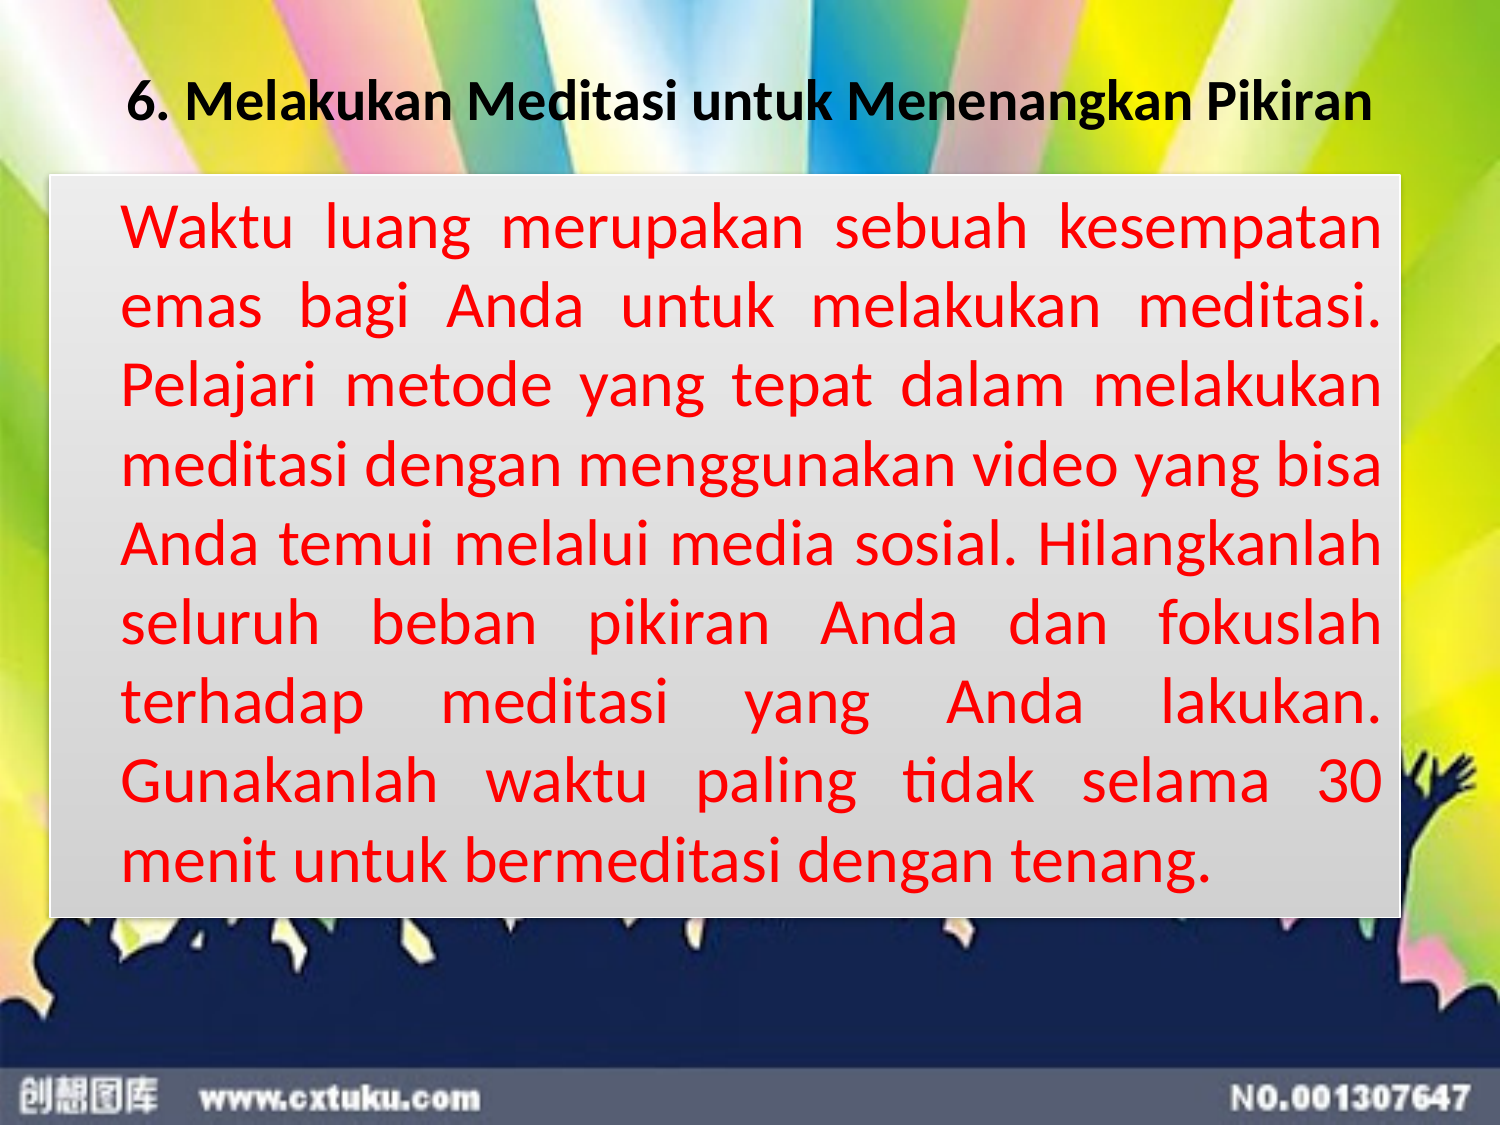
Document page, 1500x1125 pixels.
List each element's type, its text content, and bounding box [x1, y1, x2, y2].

list Waktu luang merupakan sebuah kesempatan emas bagi Anda untuk melakukan meditasi. Pelajari metode yang tepat dalam melakukan meditasi dengan menggunakan video yang bisa Anda temui melalui media sosial. Hilangkanlah seluruh beban pikiran Anda dan fokuslah terhadap meditasi yang Anda lakukan. Gunakanlah waktu paling tidak selama 30 menit untuk bermeditasi dengan tenang. [49, 174, 1401, 918]
title 6. Melakukan Meditasi untuk Menenangkan Pikiran [75, 45, 1425, 150]
picture [0, 0, 1500, 1125]
